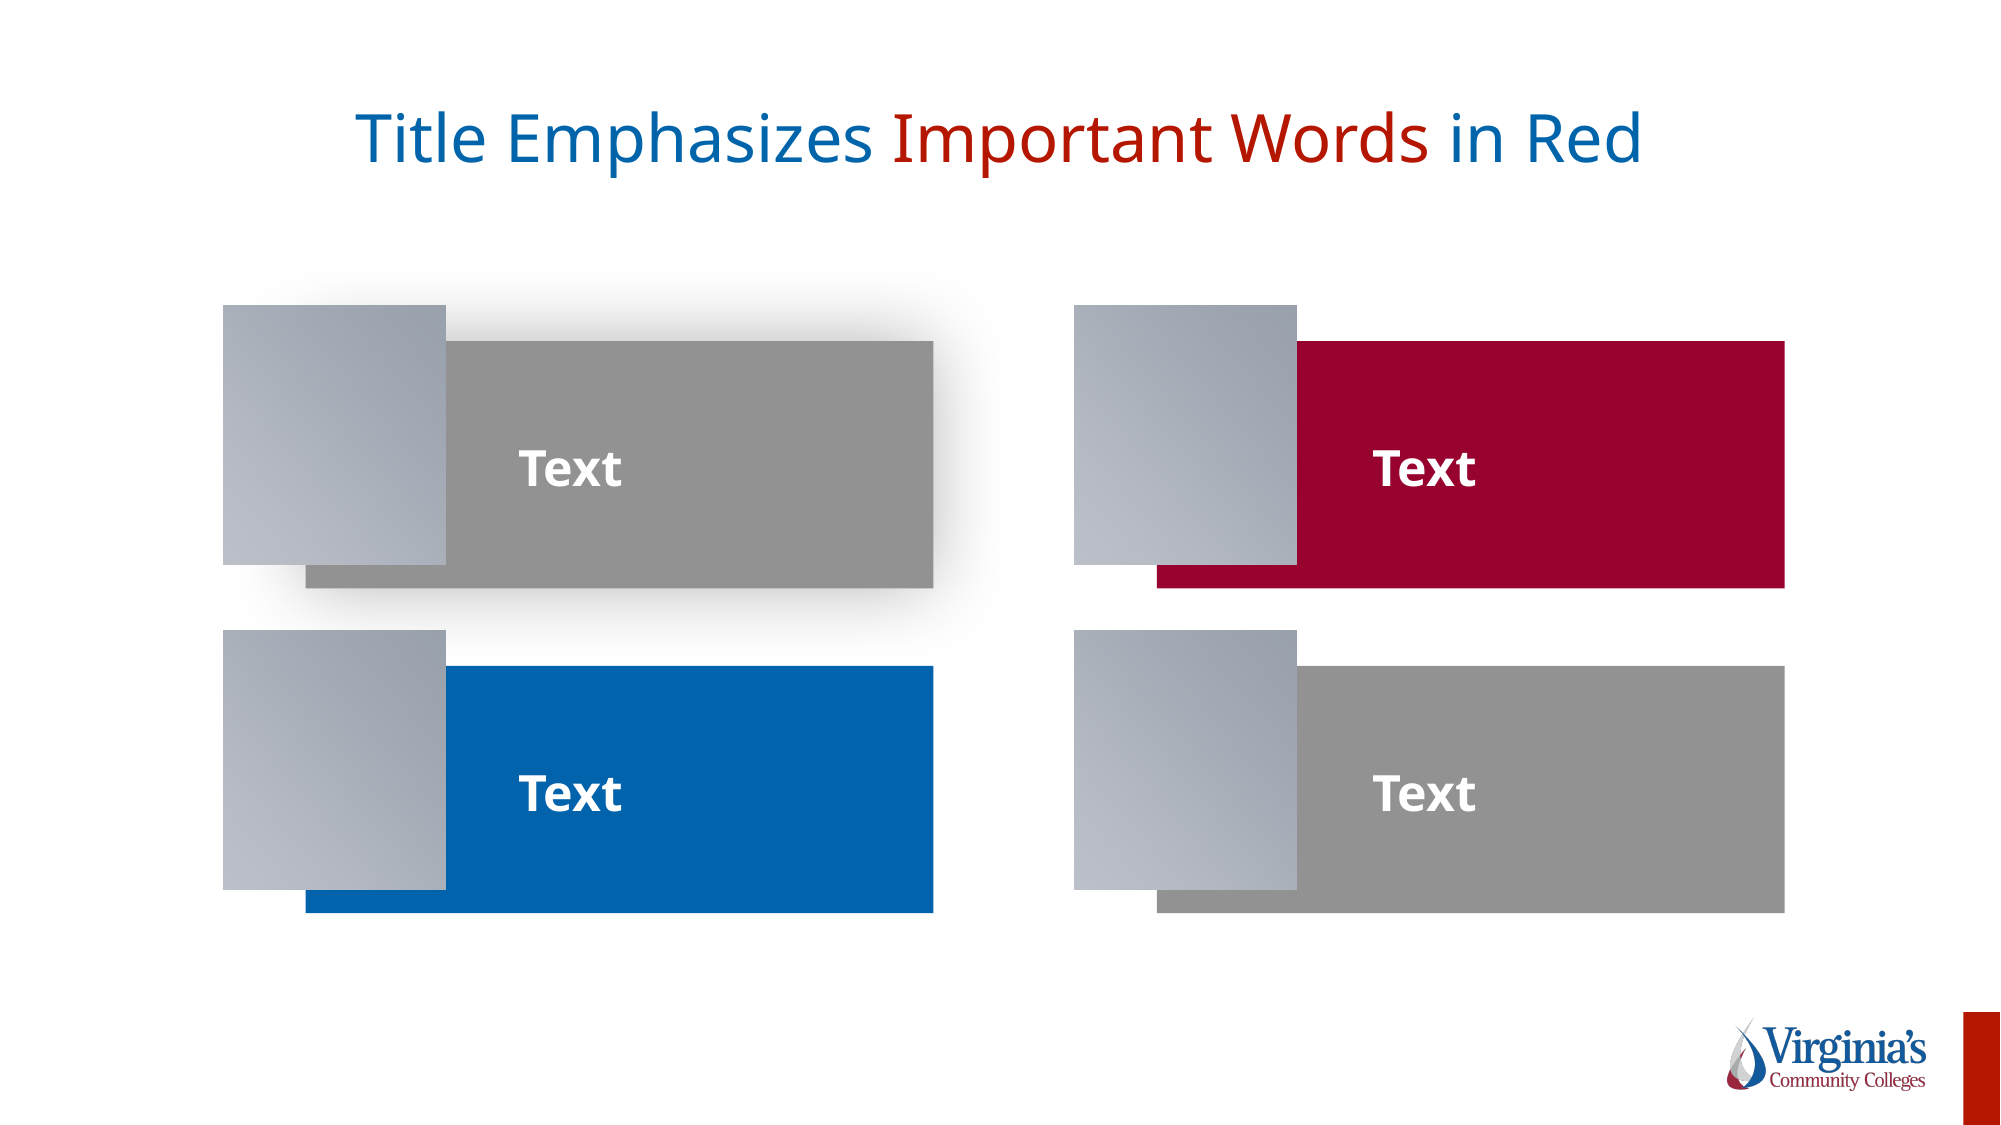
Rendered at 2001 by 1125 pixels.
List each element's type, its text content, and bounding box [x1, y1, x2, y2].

list Text [1364, 422, 1723, 508]
list Text [1364, 747, 1723, 832]
picture [1727, 1017, 1926, 1091]
picture [223, 305, 447, 566]
picture [223, 629, 447, 891]
picture [1074, 305, 1298, 566]
list Text [510, 747, 868, 832]
list Text [510, 422, 868, 508]
picture [1074, 629, 1298, 891]
